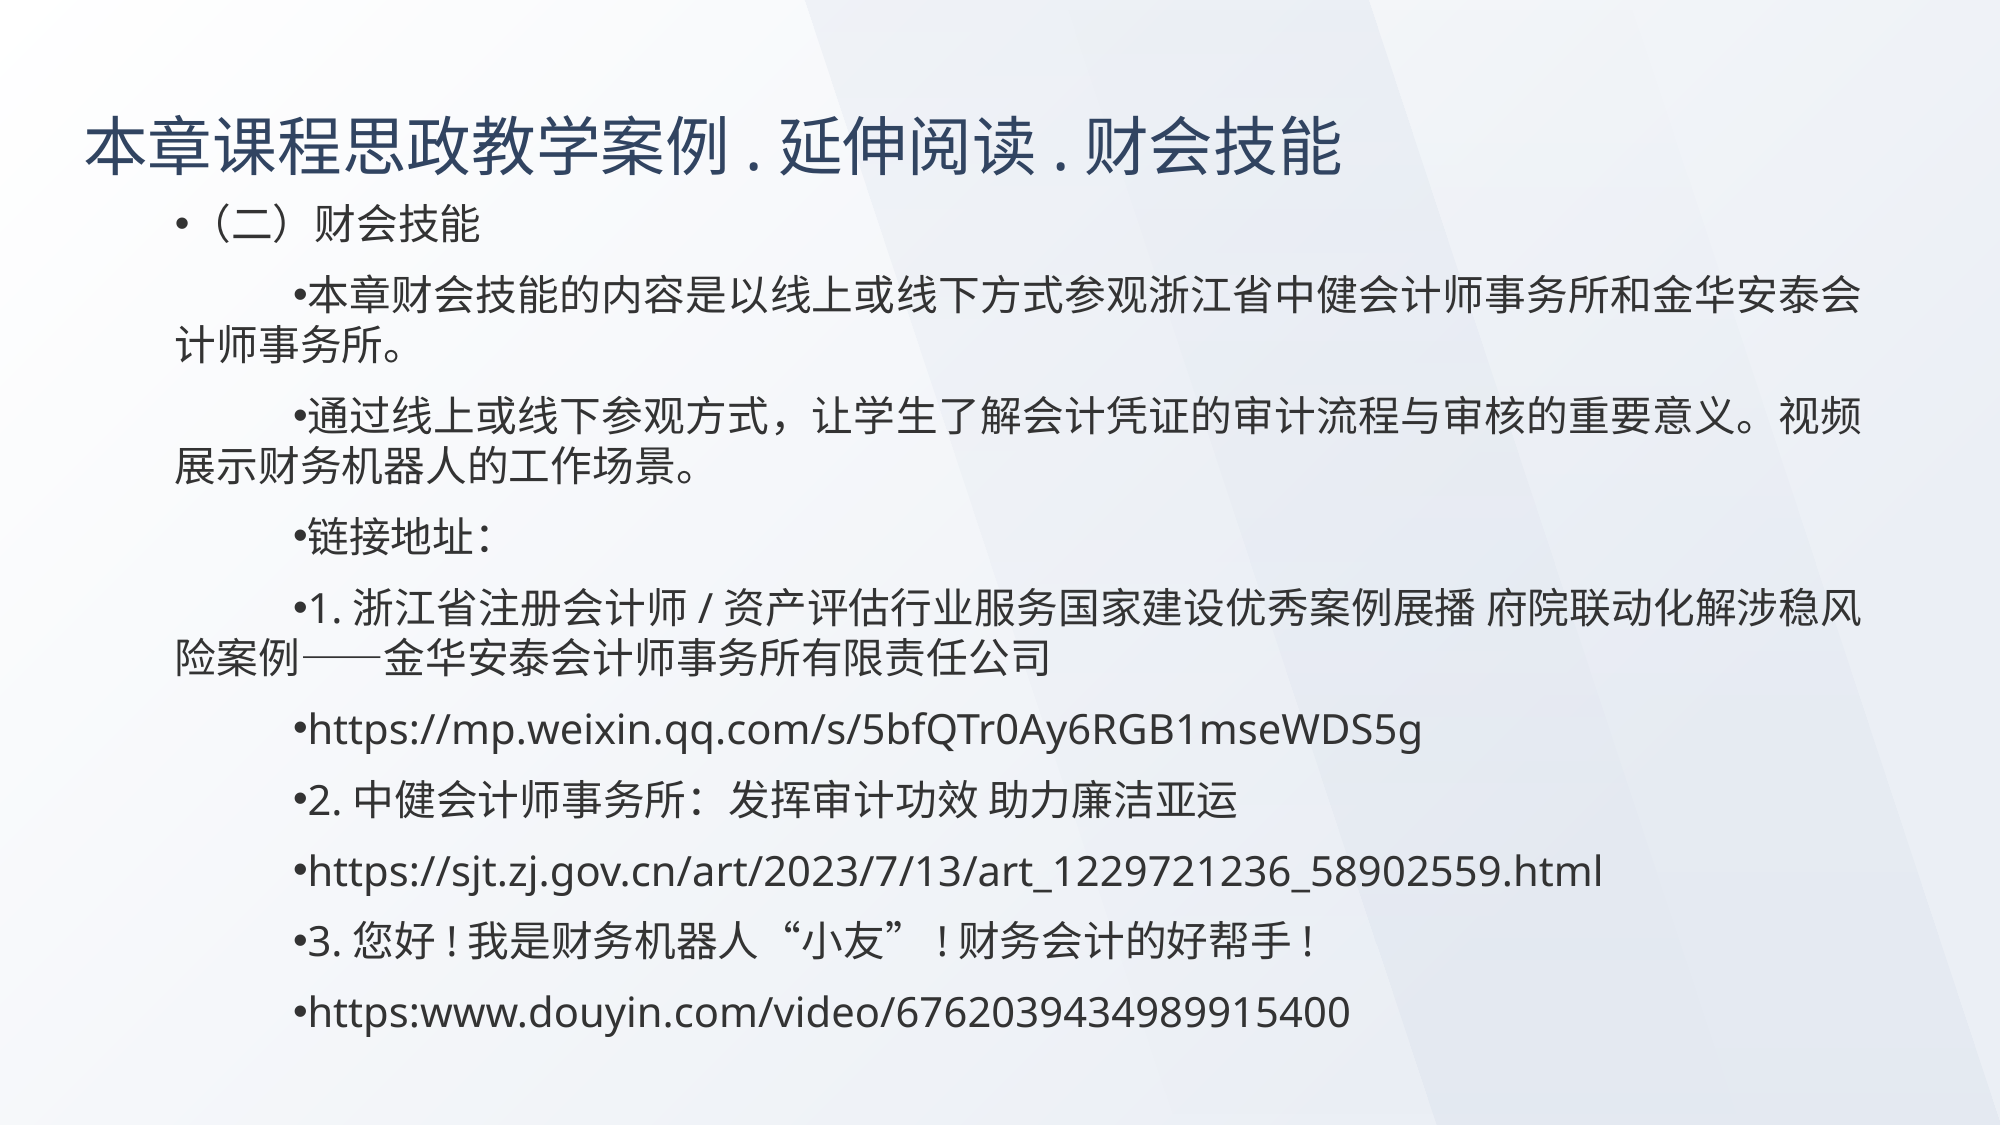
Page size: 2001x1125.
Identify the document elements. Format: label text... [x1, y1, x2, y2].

title 本章课程思政教学案例.延伸阅读.财会技能 [83, 100, 1361, 184]
list （二）财会技能 本章财会技能的内容是以线上或线下方式参观浙江省中健会计师事务所和金华安泰会计师事务所。 通过线上或线下参观方式，让学生了解会计凭证的审计流程与审核的重要意义。视频展示财务机器人的工作场景。 链接地址： 1.浙江省注册会计师/资产评估行业服务国家建设优秀案例展播 府院联动化解涉稳风险案例——金华安泰会计师事务所有限责任公司 https://mp.weixin.qq.com/s/5bfQTr0Ay6RGB1mseWDS5g 2.中健会计师事务所：发挥审计功效 助力廉洁亚运 https://sjt.zj.gov.cn/art/2023/7/13/art_1229721236_58902559.html 3.您好!我是财务机器人“小友”!财务会计的好帮手! https:www.douyin.com/video/6762039434989915400 [137, 183, 1863, 1060]
